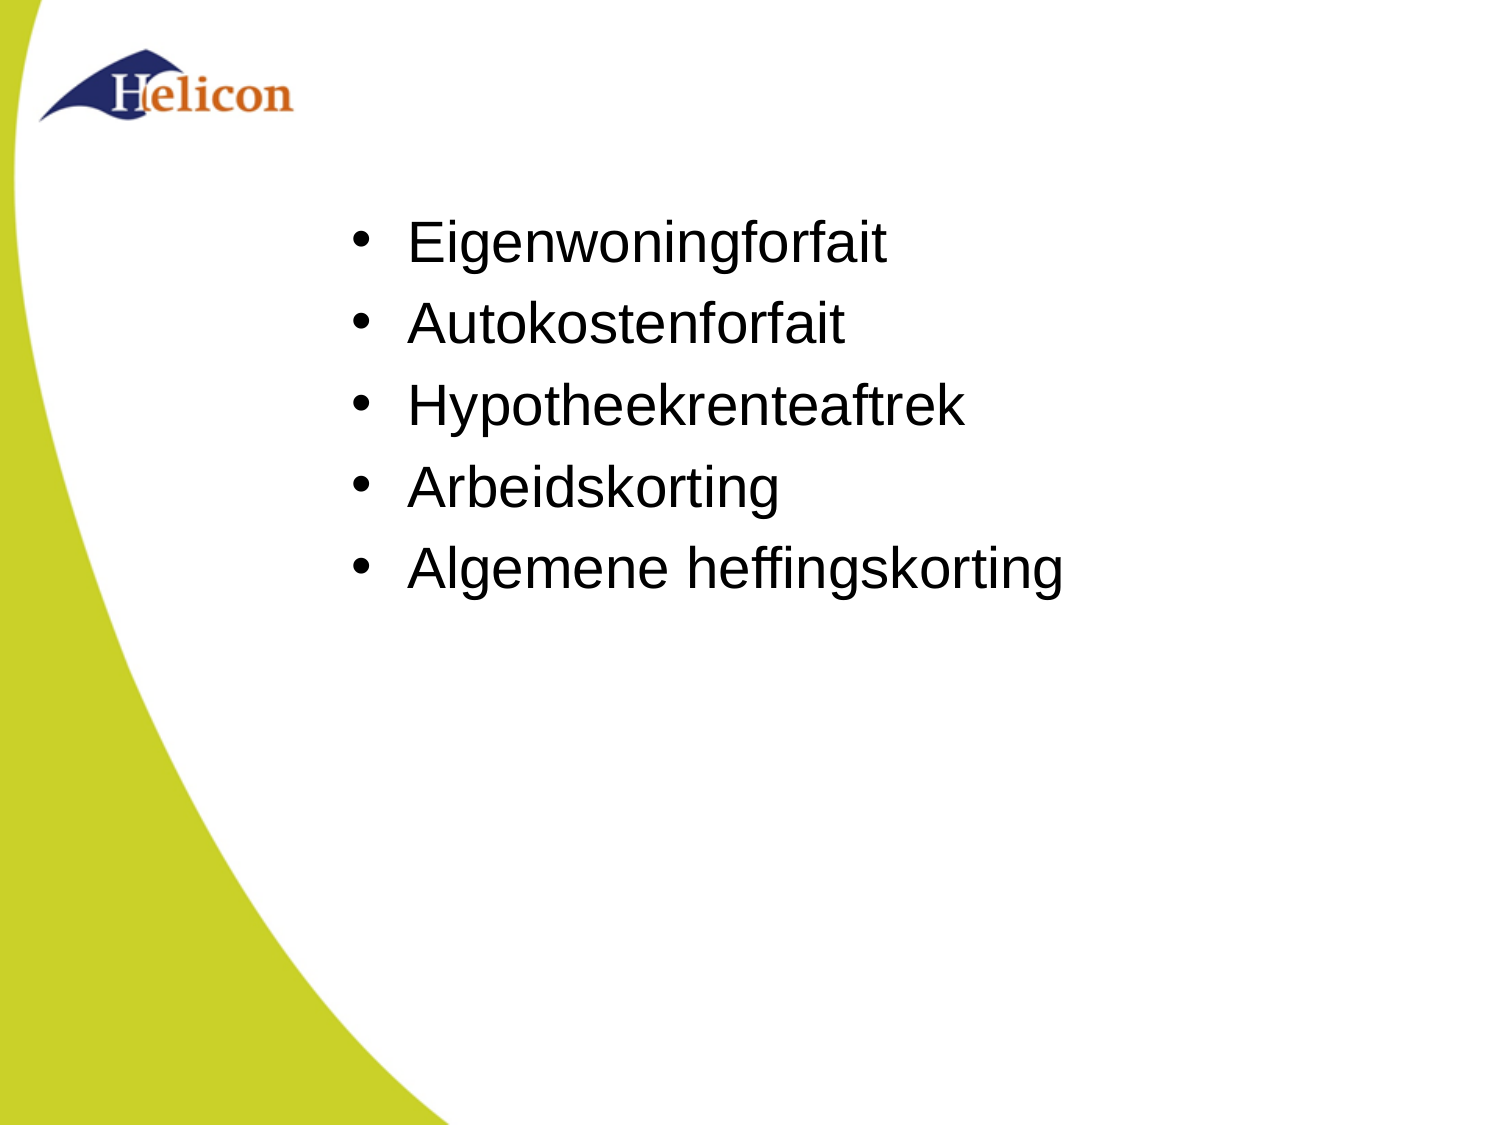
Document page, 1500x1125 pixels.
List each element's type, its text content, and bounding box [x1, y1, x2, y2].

list Eigenwoningforfait Autokostenforfait Hypotheekrenteaftrek Arbeidskorting Algemene heffingskorting [336, 196, 1425, 1005]
picture [0, 0, 1500, 1125]
